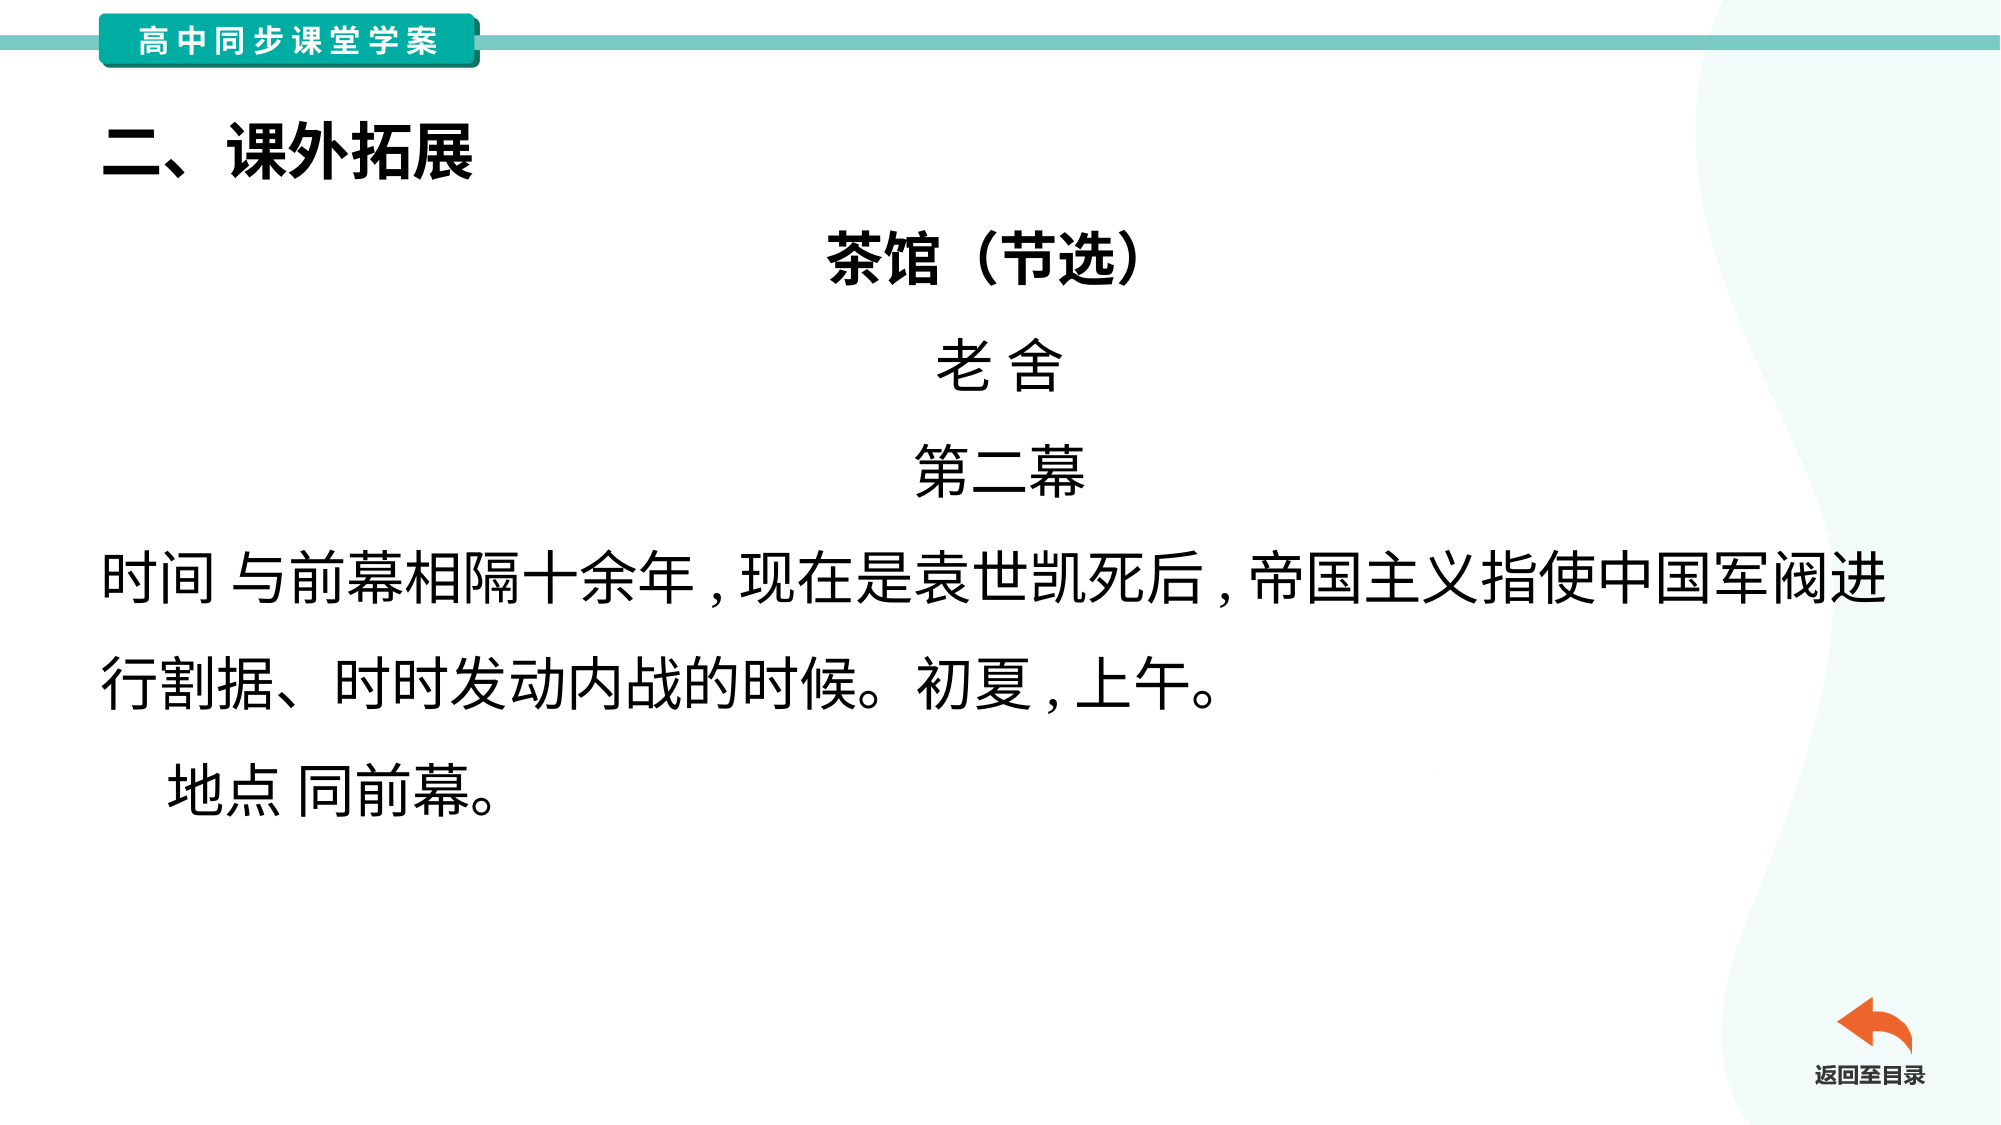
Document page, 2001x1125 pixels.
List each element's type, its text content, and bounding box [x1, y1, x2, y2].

text_box 茶馆（节选） 老 舍 第二幕 时间 与前幕相隔十余年,现在是袁世凯死后,帝国主义指使中国军阀进 行割据、时时发动内战的时候。初夏,上午。 地点 同前幕。 [100, 186, 1899, 824]
picture [0, 0, 2000, 1125]
text_box 二、课外拓展 [100, 76, 1899, 186]
